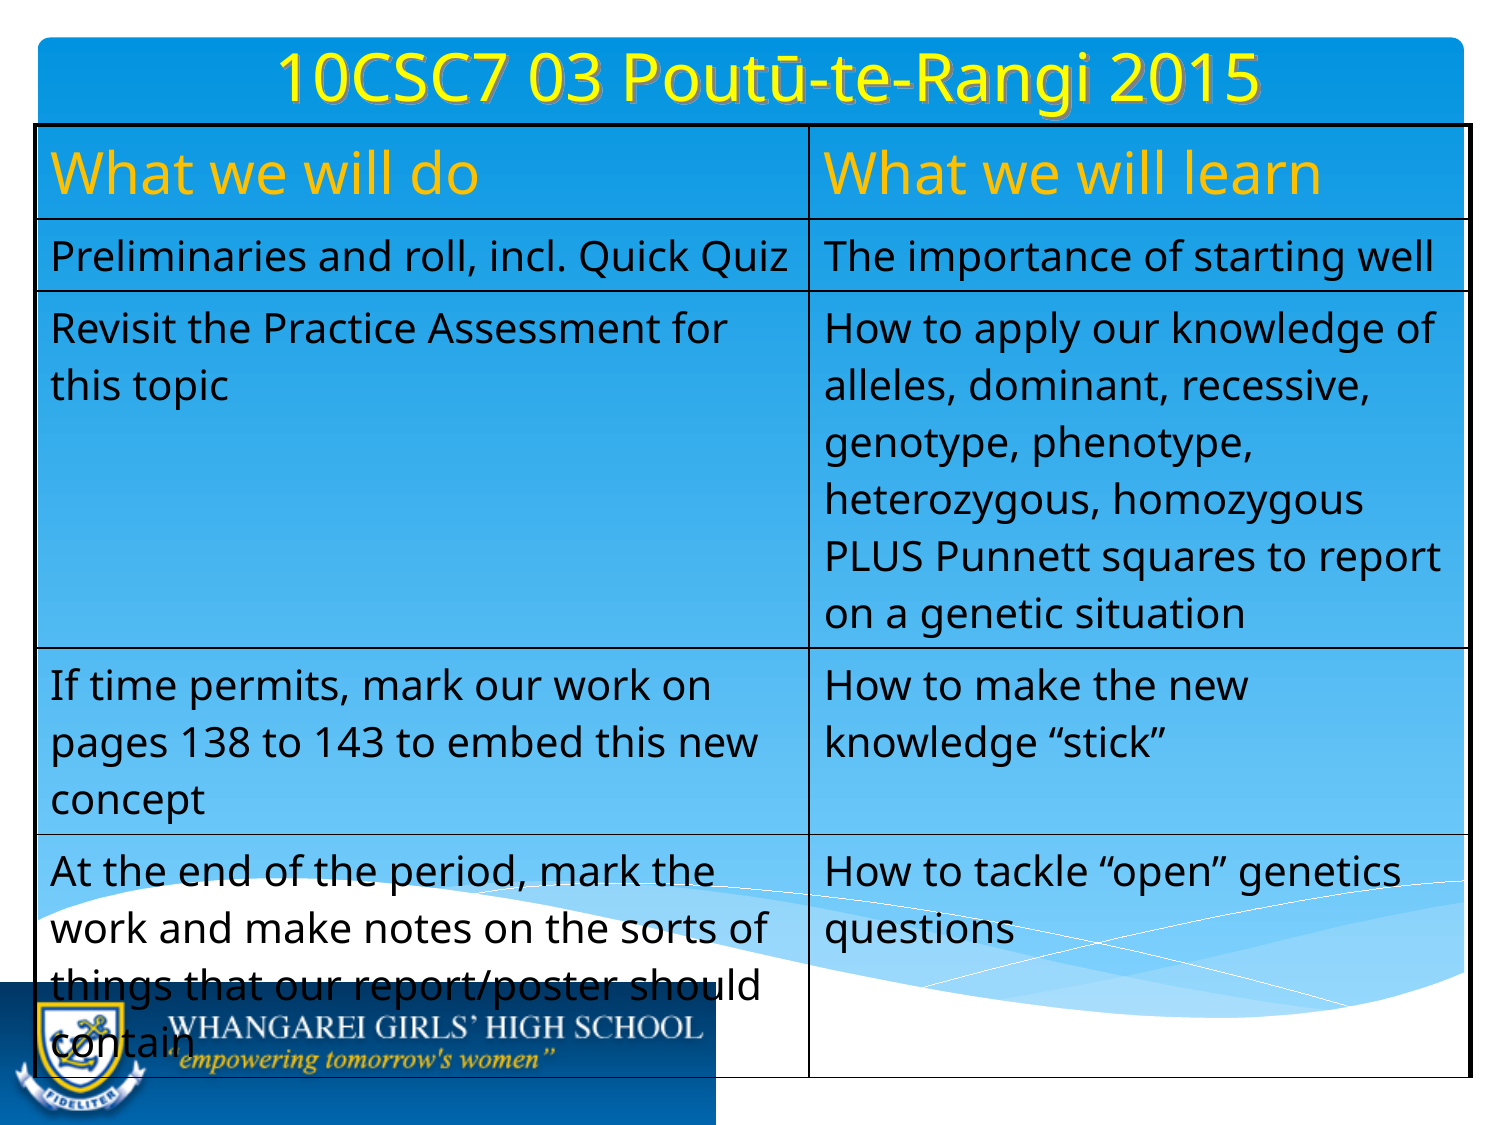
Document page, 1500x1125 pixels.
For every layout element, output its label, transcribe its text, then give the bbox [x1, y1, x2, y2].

table_cell How to apply our knowledge of alleles, dominant, recessive, genotype, phenotype, heterozygous, homozygous PLUS Punnett squares to report on a genetic situation [810, 292, 1468, 647]
table_header What we will learn [810, 127, 1468, 218]
table_cell If time permits, mark our work on pages 138 to 143 to embed this new concept [37, 649, 808, 834]
table_header What we will do [37, 127, 808, 218]
table_cell The importance of starting well [810, 220, 1468, 290]
table_cell How to make the new knowledge “stick” [810, 649, 1468, 834]
table_cell How to tackle “open” genetics questions [810, 835, 1468, 1077]
table_cell Preliminaries and roll, incl. Quick Quiz [37, 220, 808, 290]
picture [0, 982, 716, 1125]
table_cell At the end of the period, mark the work and make notes on the sorts of things that our report/poster should contain [37, 835, 808, 1077]
table_cell Revisit the Practice Assessment for this topic [37, 292, 808, 647]
text_box 10CSC7 03 Poutū-te-Rangi 2015 [162, 24, 1375, 123]
